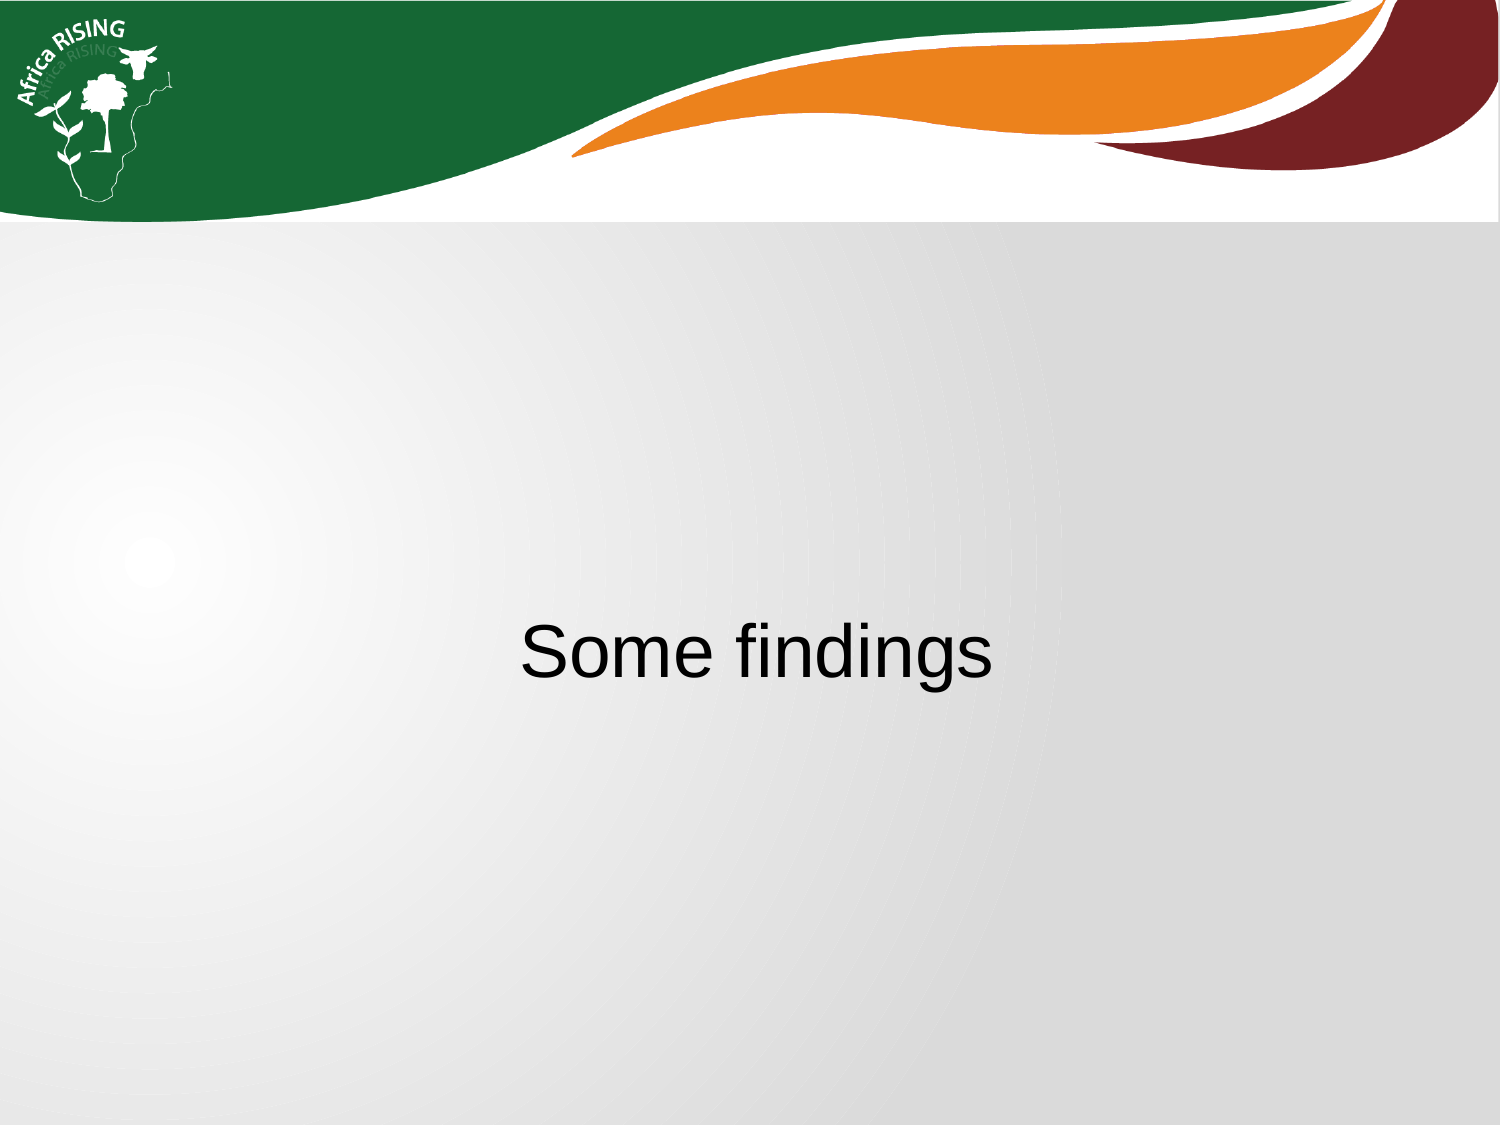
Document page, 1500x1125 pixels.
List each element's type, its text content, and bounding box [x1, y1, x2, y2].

picture [0, 0, 1499, 222]
list Some findings [0, 500, 1498, 963]
